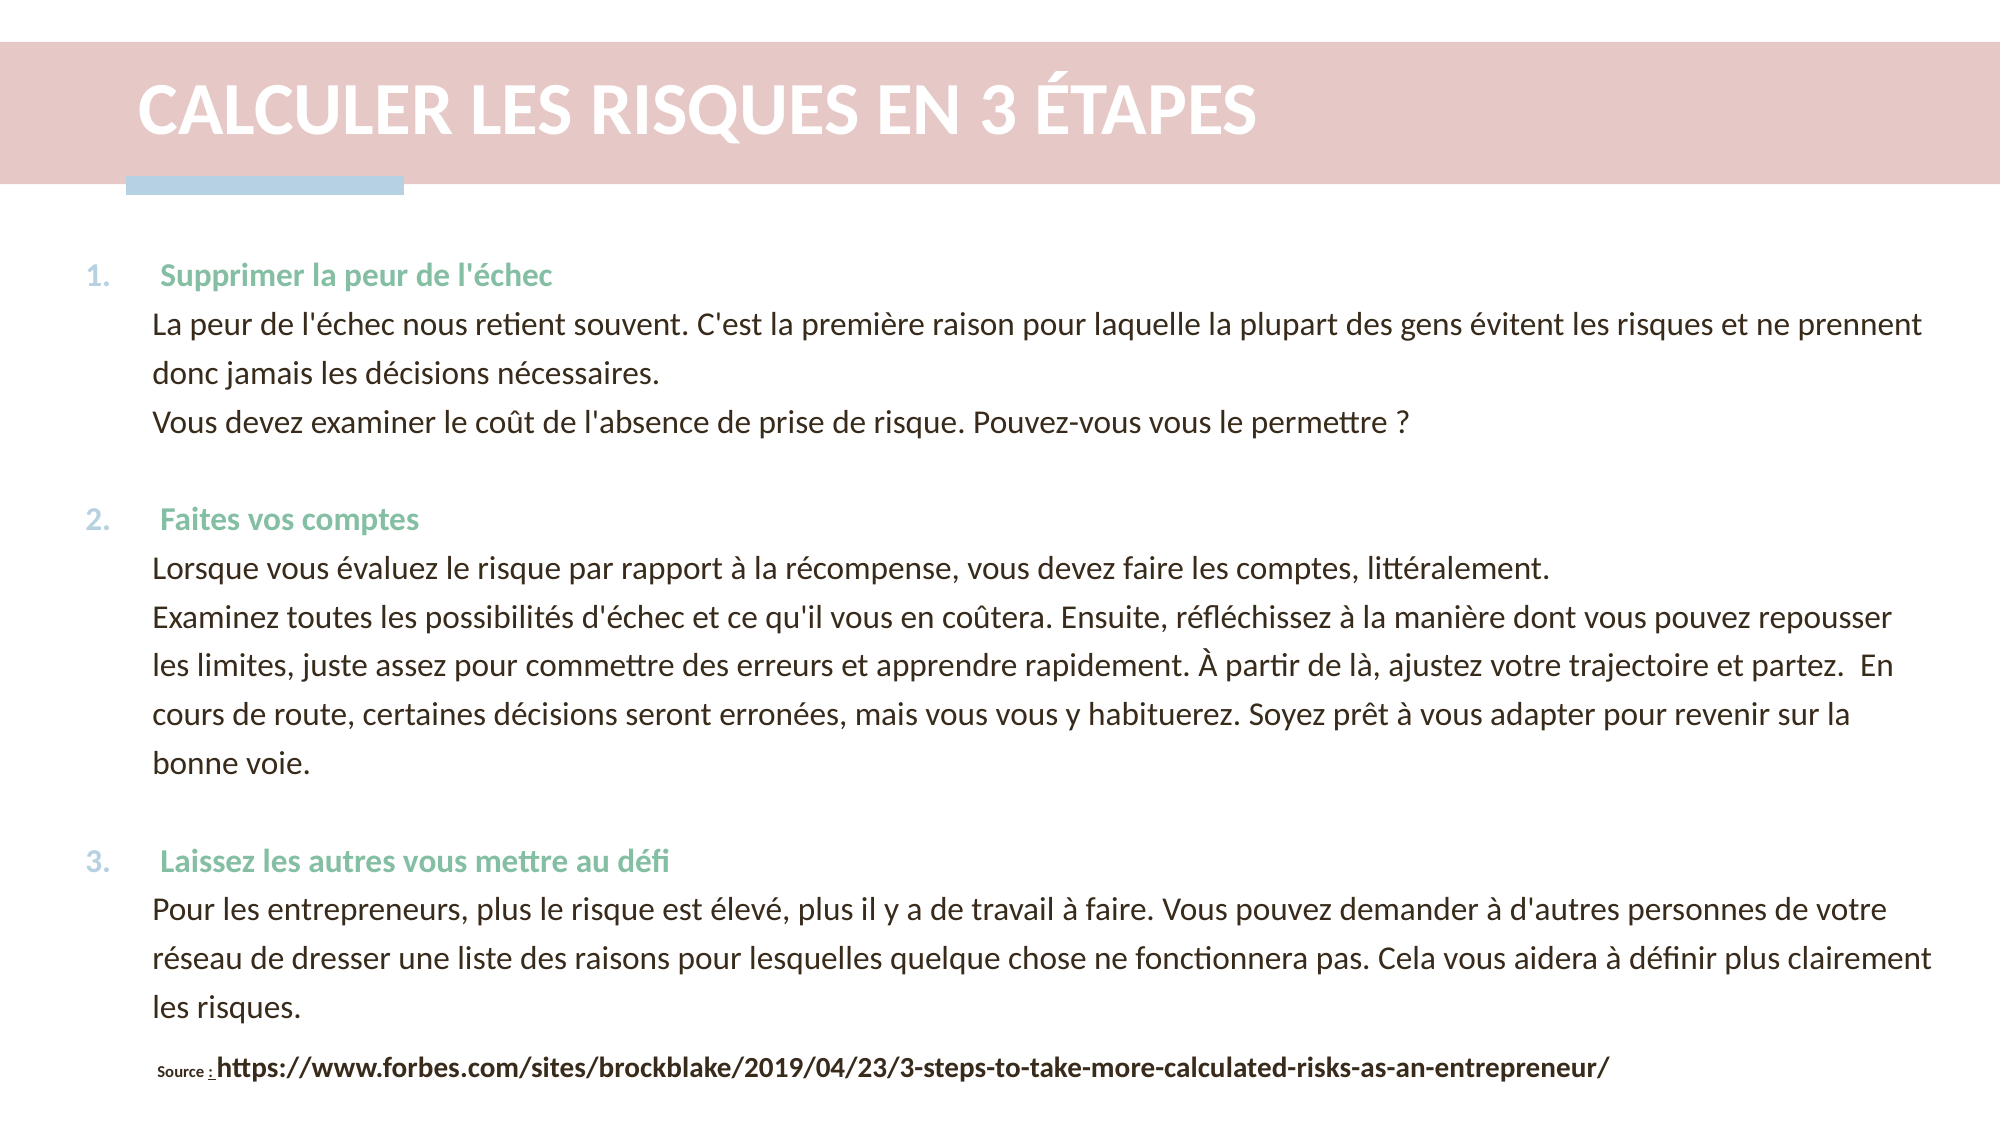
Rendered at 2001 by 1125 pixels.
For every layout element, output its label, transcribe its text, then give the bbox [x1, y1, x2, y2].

list Supprimer la peur de l'échec La peur de l'échec nous retient souvent. C'est la première raison pour laquelle la plupart des gens évitent les risques et ne prennent donc jamais les décisions nécessaires. Vous devez examiner le coût de l'absence de prise de risque. Pouvez-vous vous le permettre ? Faites vos comptes Lorsque vous évaluez le risque par rapport à la récompense, vous devez faire les comptes, littéralement. Examinez toutes les possibilités d'échec et ce qu'il vous en coûtera. Ensuite, réfléchissez à la manière dont vous pouvez repousser les limites, juste assez pour commettre des erreurs et apprendre rapidement. À partir de là, ajustez votre trajectoire et partez. En cours de route, certaines décisions seront erronées, mais vous vous y habituerez. Soyez prêt à vous adapter pour revenir sur la bonne voie. Laissez les autres vous mettre au défi Pour les entrepreneurs, plus le risque est élevé, plus il y a de travail à faire. Vous pouvez demander à d'autres personnes de votre réseau de dresser une liste des raisons pour lesquelles quelque chose ne fonctionnera pas. Cela vous aidera à définir plus clairement les risques. [70, 188, 1955, 977]
list CALCULER LES RISQUES EN 3 ÉTAPES [123, 51, 1913, 170]
text_box Source : https://www.forbes.com/sites/brockblake/2019/04/23/3-steps-to-take-more-calculated-risks-as-an-entrepreneur/ [142, 1047, 1886, 1091]
